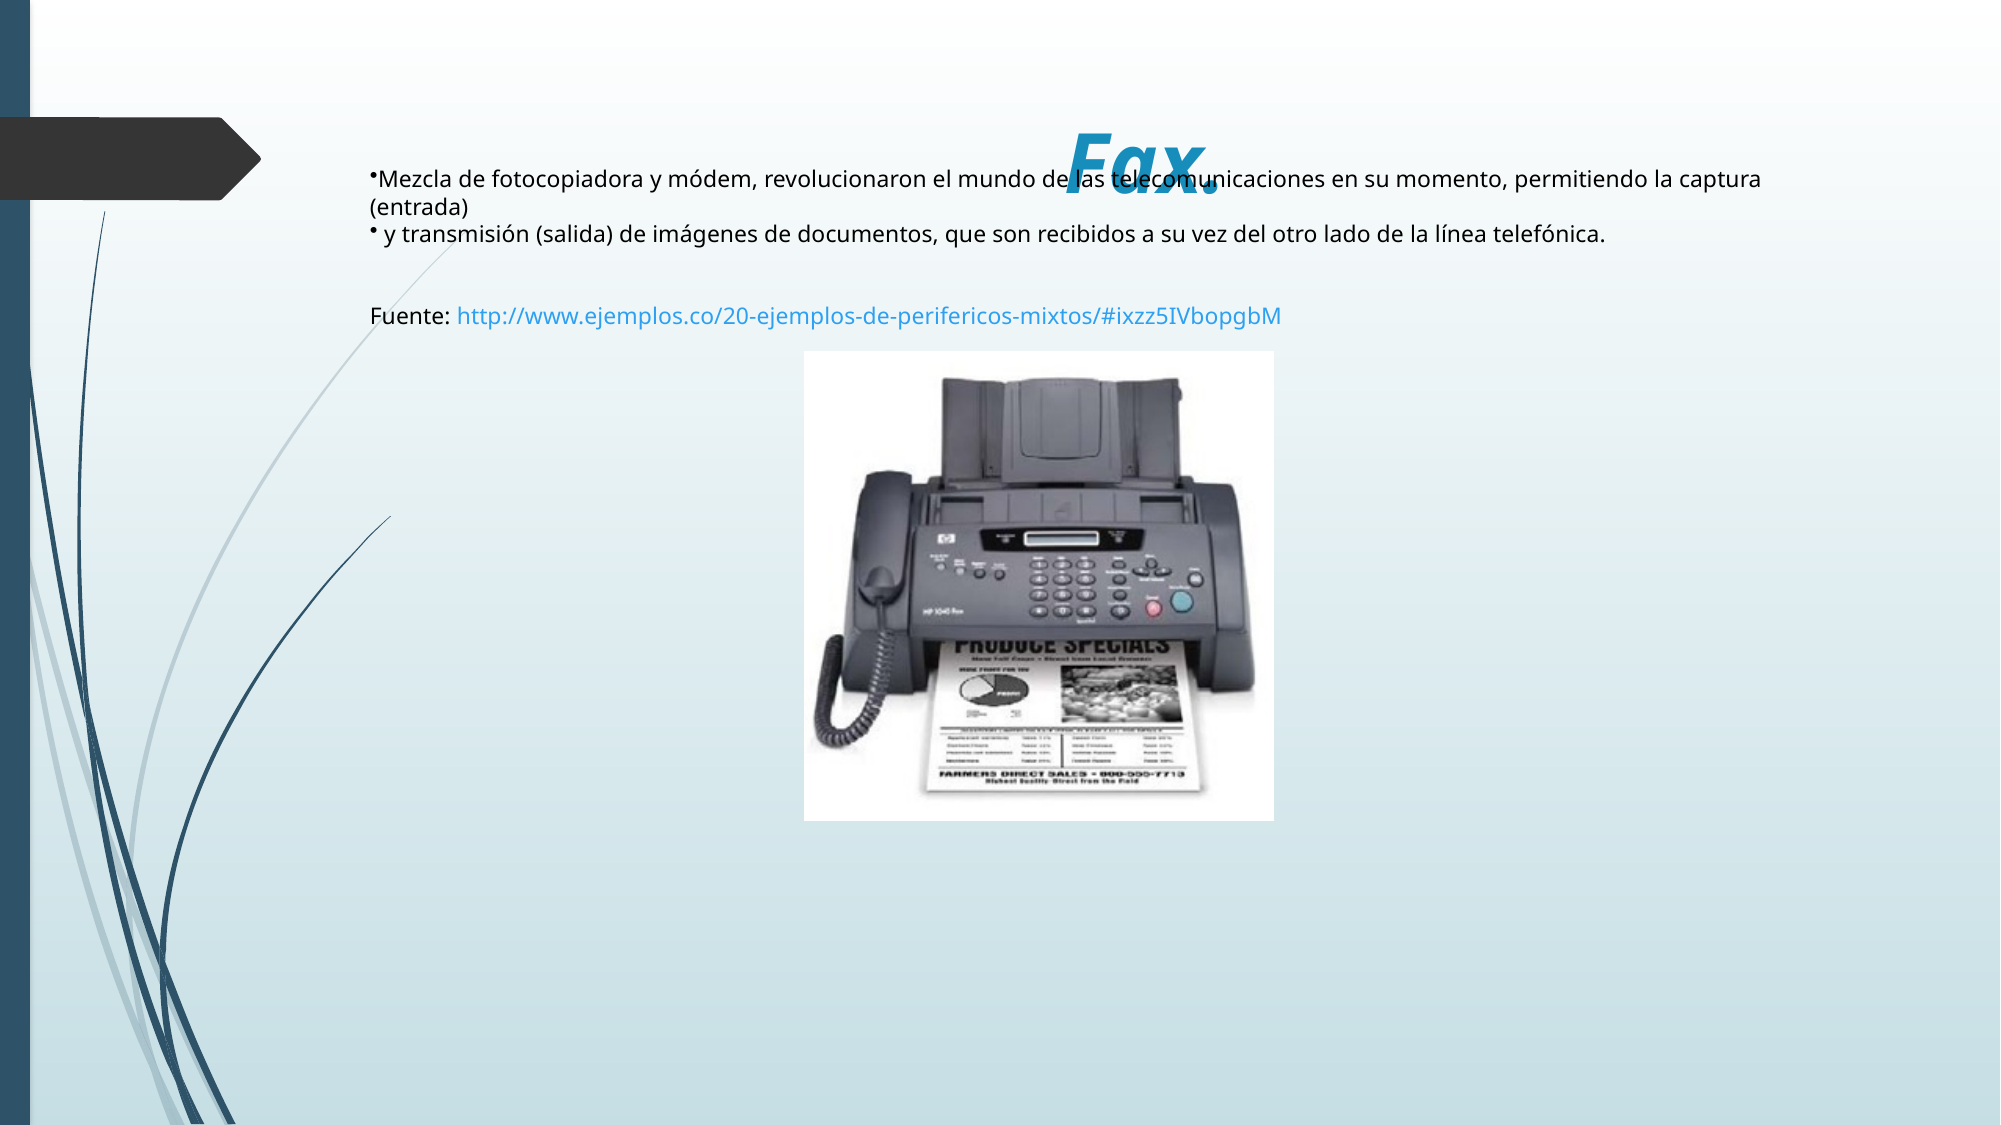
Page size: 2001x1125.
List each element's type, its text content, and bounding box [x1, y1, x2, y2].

list Mezcla de fotocopiadora y módem, revolucionaron el mundo de las telecomunicaciones en su momento, permitiendo la captura (entrada) y transmisión (salida) de imágenes de documentos, que son recibidos a su vez del otro lado de la línea telefónica. Fuente: http://www.ejemplos.co/20-ejemplos-de-perifericos-mixtos/#ixzz5IVbopgbM [354, 129, 1798, 908]
picture [804, 351, 1274, 821]
title Fax. [425, 102, 1888, 313]
